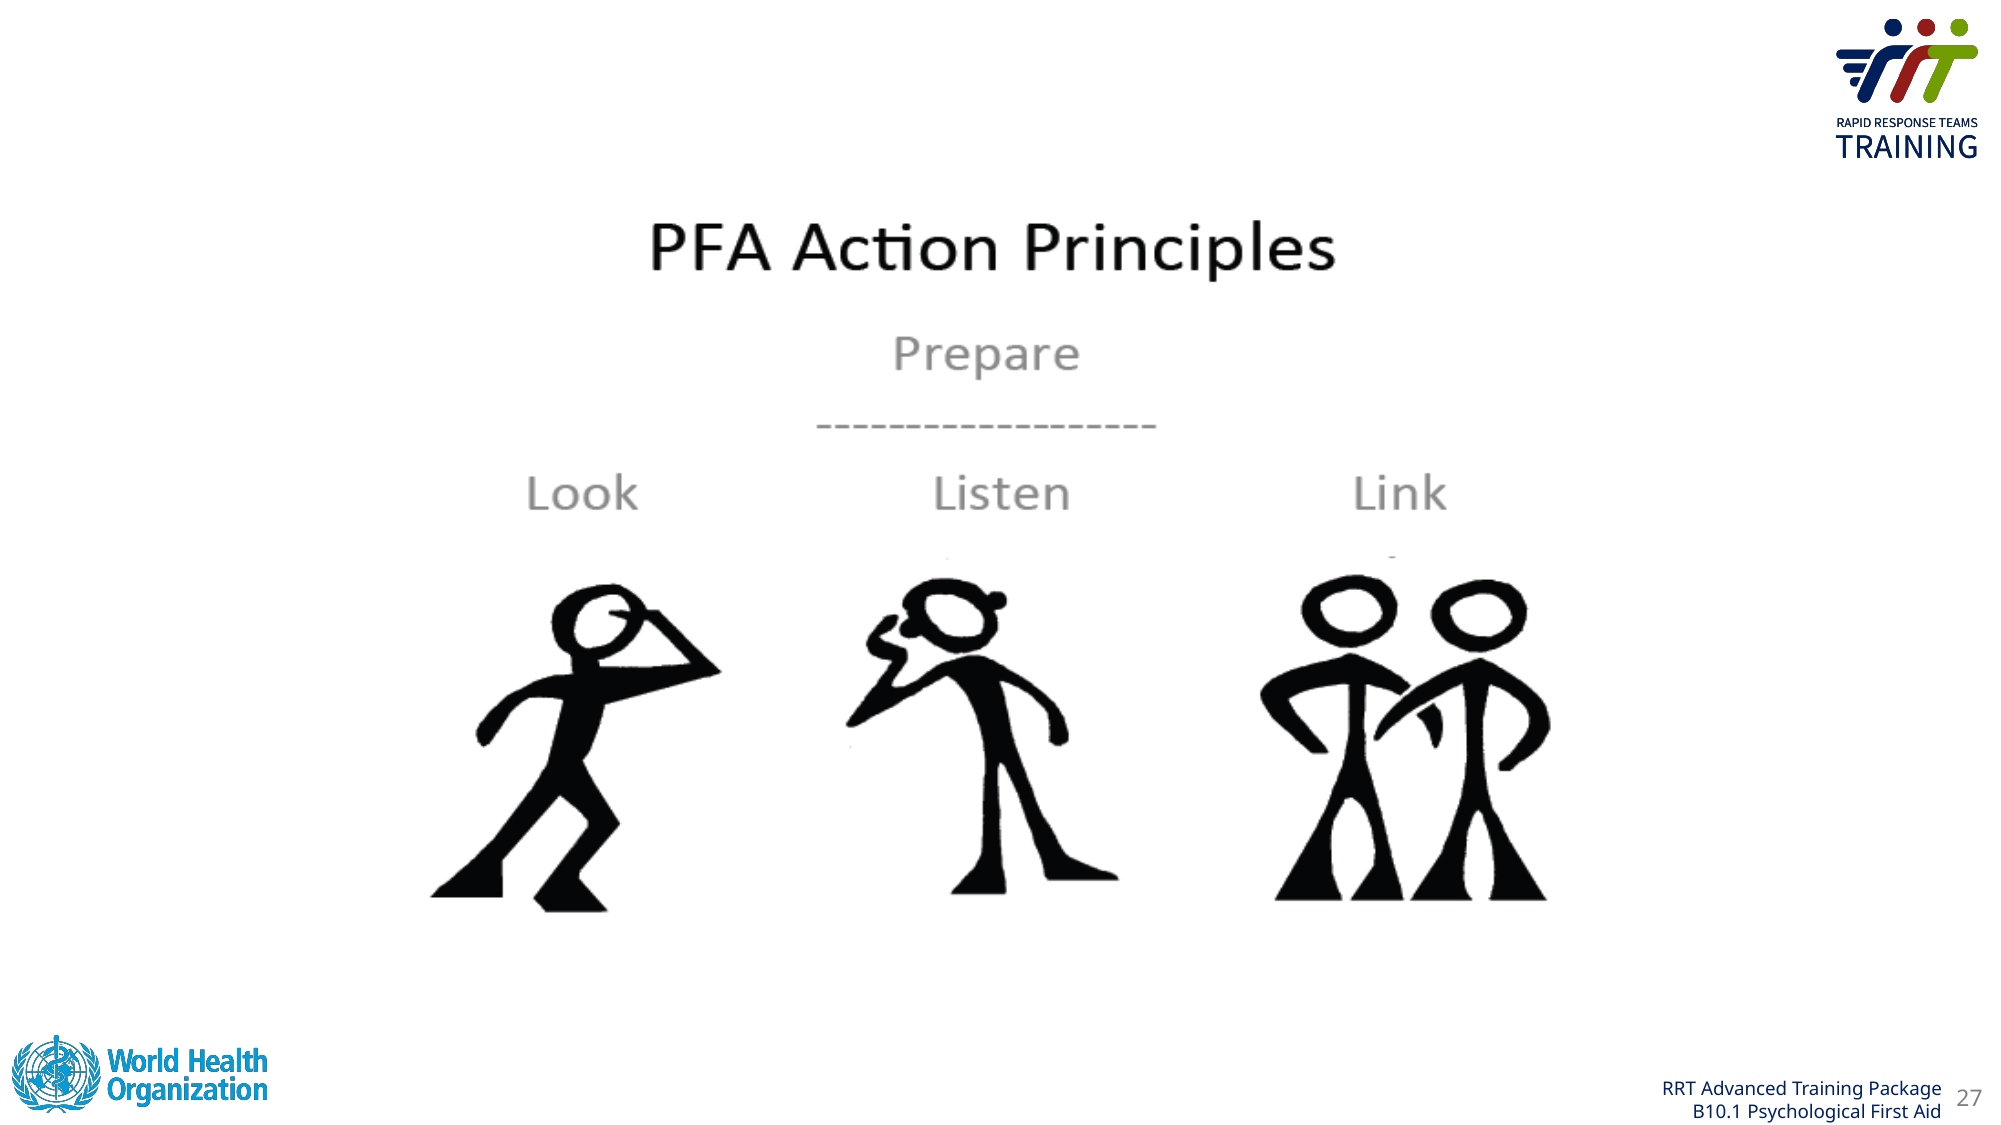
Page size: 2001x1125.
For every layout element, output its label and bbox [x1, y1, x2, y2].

picture [12, 1083, 48, 1113]
picture [1835, 19, 1978, 167]
picture [36, 1088, 78, 1105]
picture [30, 1083, 37, 1091]
picture [24, 1054, 36, 1087]
picture [59, 1035, 267, 1113]
picture [22, 1062, 26, 1077]
picture [34, 1054, 43, 1078]
picture [71, 1053, 90, 1091]
picture [403, 193, 1597, 932]
picture [50, 1108, 62, 1113]
picture [46, 1056, 54, 1062]
picture [12, 1035, 54, 1068]
picture [40, 1062, 47, 1070]
